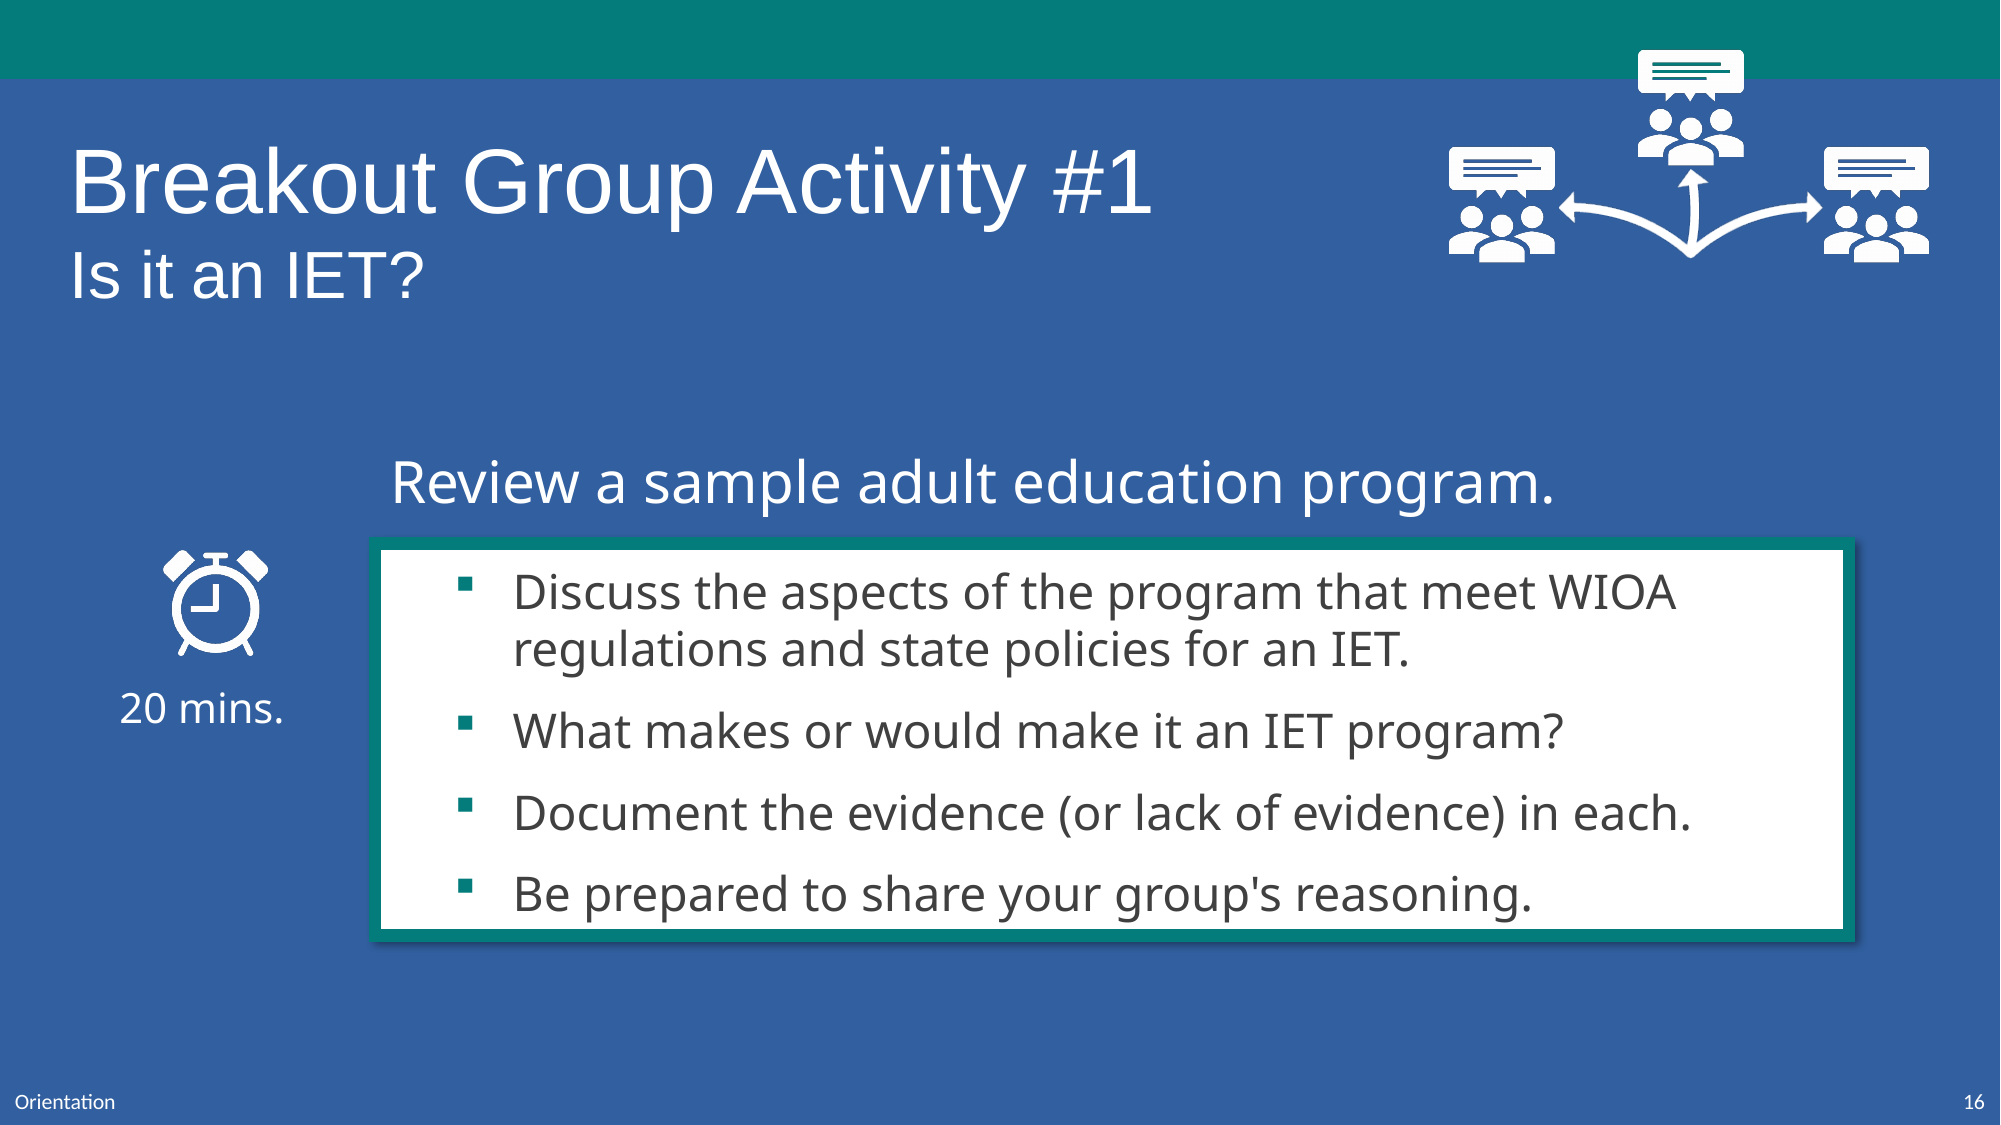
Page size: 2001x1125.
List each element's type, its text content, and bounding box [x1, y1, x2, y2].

text_box Review a sample adult education program. [375, 438, 1850, 523]
text_box [374, 542, 1850, 937]
title Breakout Group Activity #1 [55, 126, 1863, 278]
list Is it an IET? [55, 233, 1428, 307]
slide_number 16 [1550, 1074, 2000, 1122]
list 20 mins. [104, 679, 332, 740]
picture [1620, 38, 1760, 126]
picture [1863, 135, 1945, 274]
footer Orientation [0, 1074, 675, 1122]
picture [140, 527, 291, 678]
list Discuss the aspects of the program that meet WIOA regulations and state policies for an IET. What makes or would make it an IET program? Document the evidence (or lack of evidence) in each. Be prepared to share your group's reasoning. [399, 553, 1812, 929]
